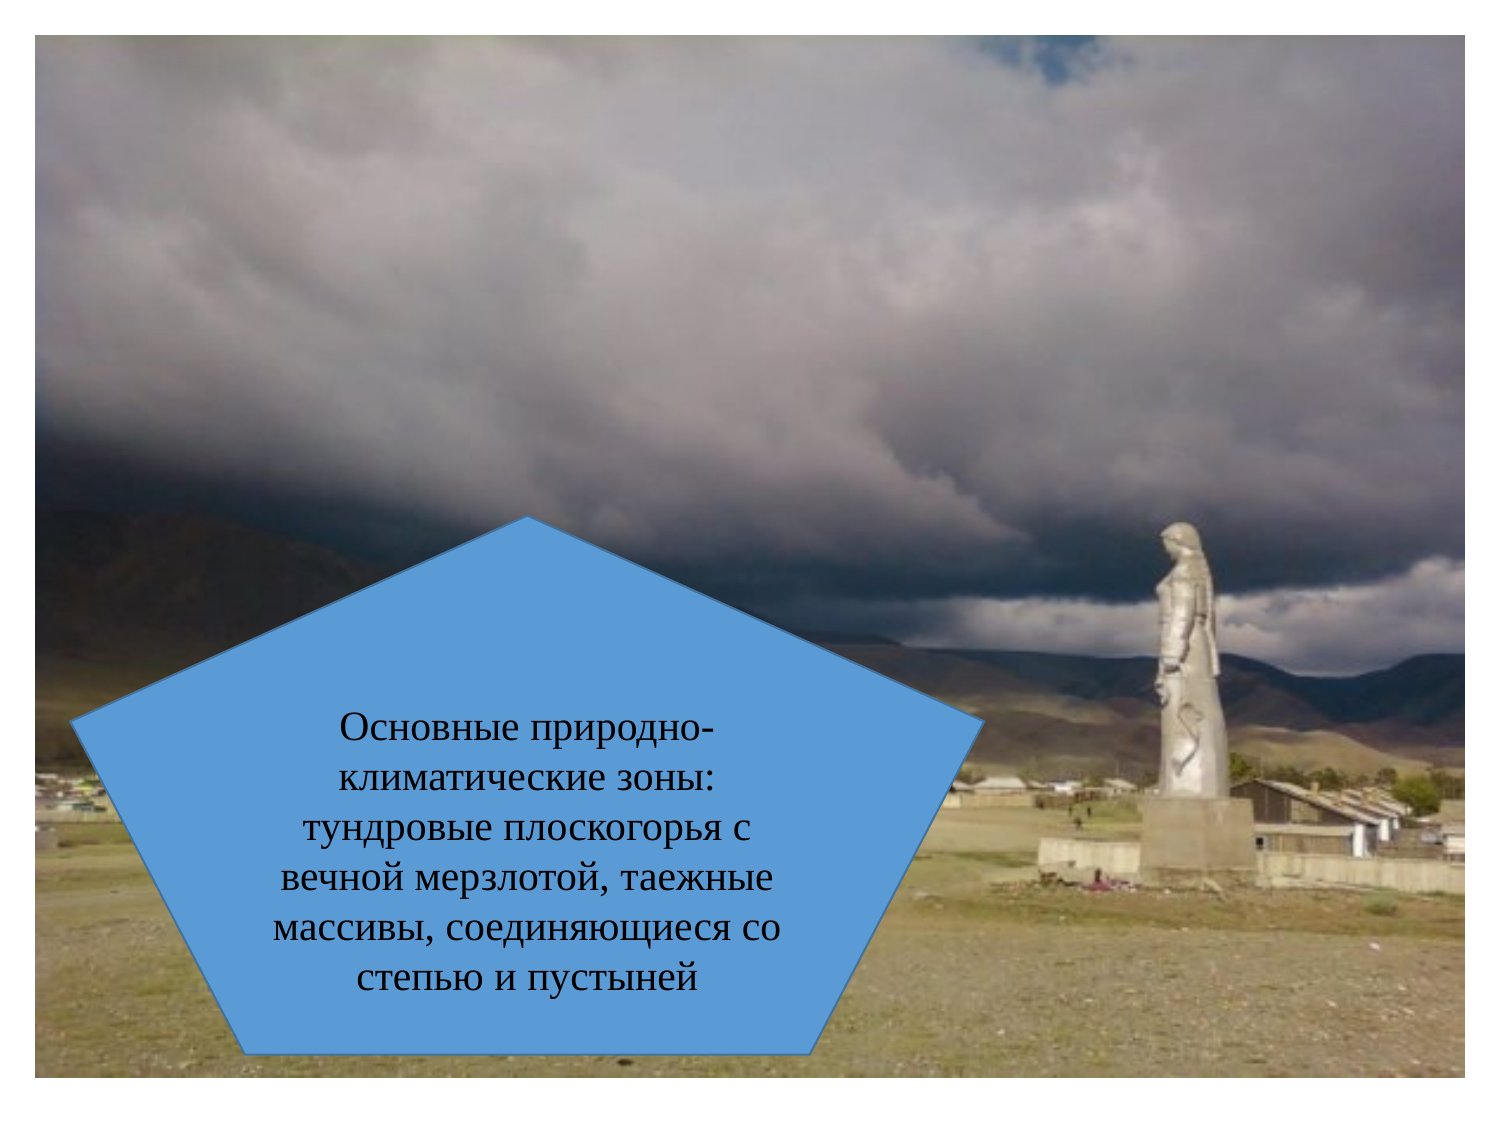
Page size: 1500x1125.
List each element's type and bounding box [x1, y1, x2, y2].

list [35, 35, 1465, 1079]
